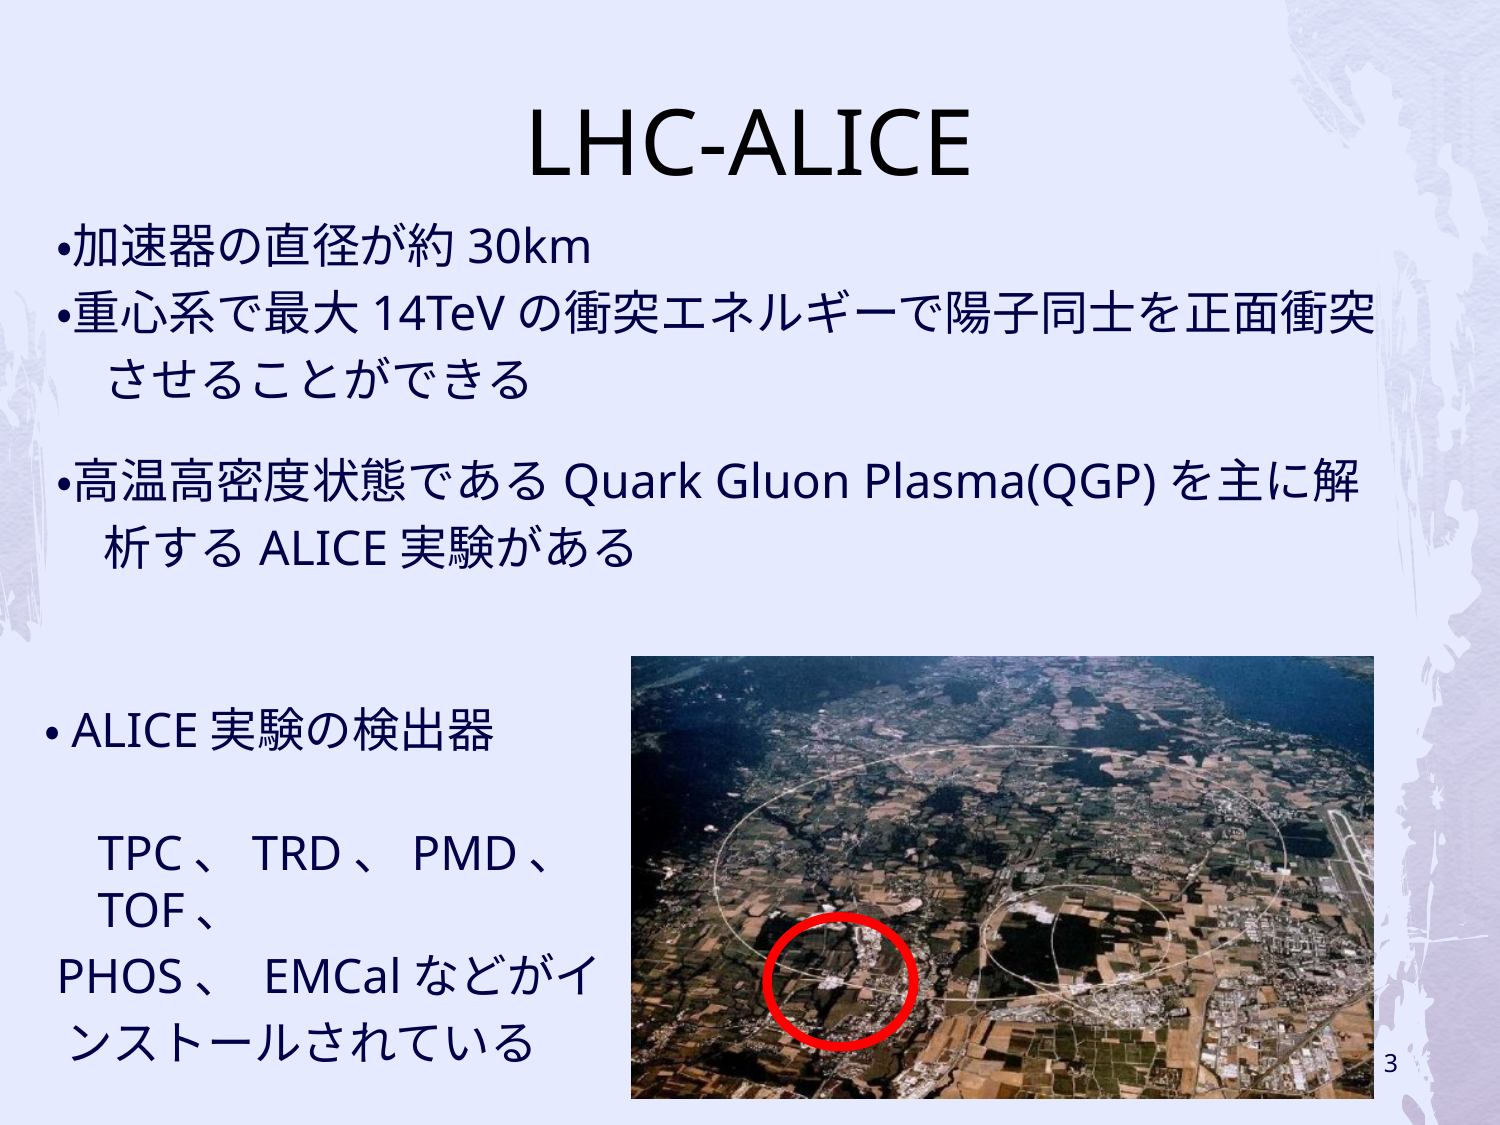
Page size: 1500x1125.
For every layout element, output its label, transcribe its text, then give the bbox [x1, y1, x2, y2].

list ・加速器の直径が約30km ・重心系で最大14TeVの衝突エネルギーで陽子同士を正面衝突 させることができる ・高温高密度状態であるQuark Gluon Plasma(QGP)を主に解 析するALICE実験がある [41, 208, 1425, 681]
text_box ・ALICE実験の検出器 TPC、TRD、PMD、TOF、 PHOS、 EMCalなどがイ ンストールされている [29, 692, 621, 1083]
slide_number 3 [1384, 1035, 1500, 1095]
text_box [631, 656, 1374, 1099]
title LHC-ALICE [75, 45, 1425, 208]
